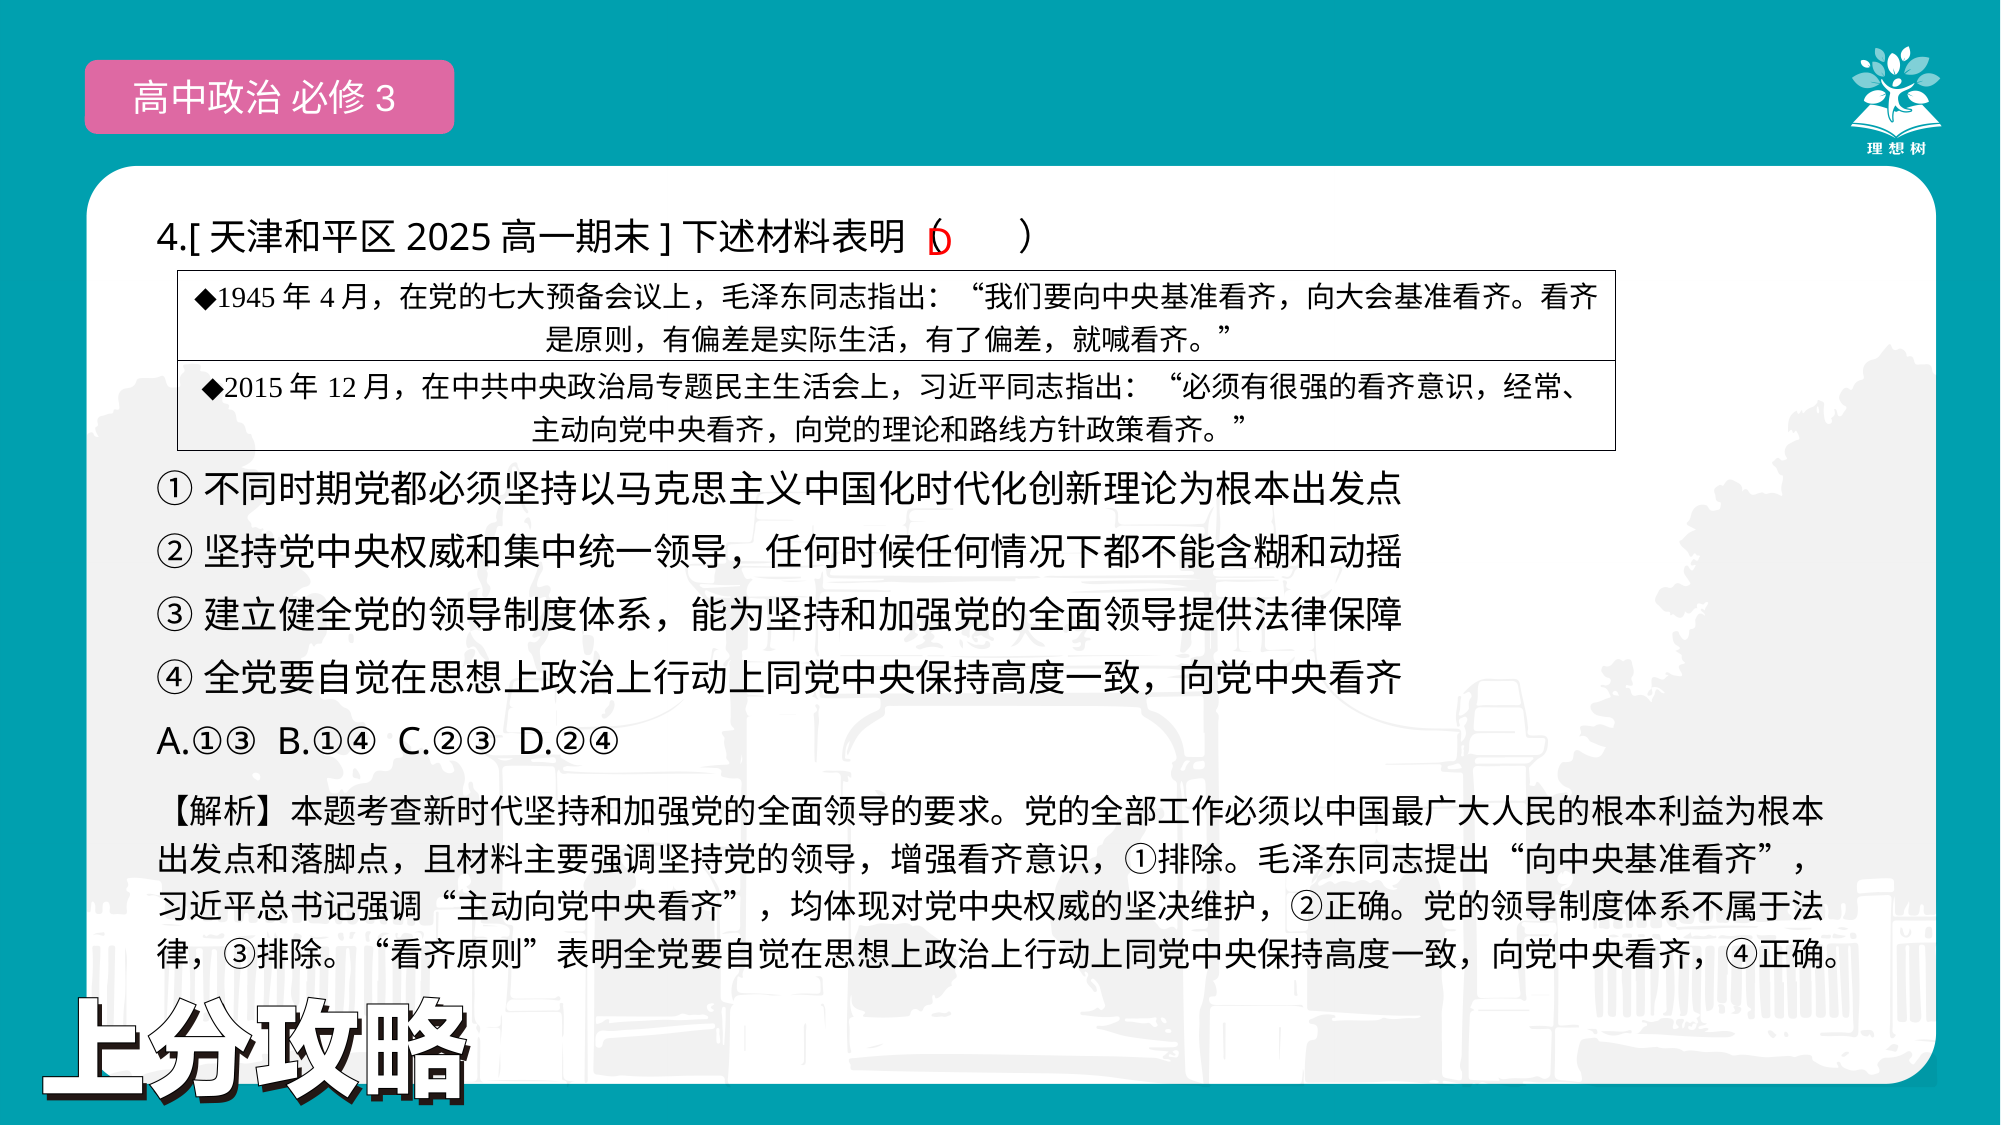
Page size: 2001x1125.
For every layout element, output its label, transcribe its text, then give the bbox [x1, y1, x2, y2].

text_box D [910, 187, 1022, 270]
text_box 4.[天津和平区2025高一期末]下述材料表明（ ） ①不同时期党都必须坚持以马克思主义中国化时代化创新理论为根本出发点 ②坚持党中央权威和集中统一领导，任何时候任何情况下都不能含糊和动摇 ③建立健全党的领导制度体系，能为坚持和加强党的全面领导提供法律保障 ④全党要自觉在思想上政治上行动上同党中央保持高度一致，向党中央看齐 A.①③ B.①④ C.②③ D.②④ [141, 187, 1824, 770]
table_header ◆1945年4月，在党的七大预备会议上，毛泽东同志指出：“我们要向中央基准看齐，向大会基准看齐。看齐是原则，有偏差是实际生活，有了偏差，就喊看齐。” [178, 271, 1615, 360]
text_box 【解析】本题考查新时代坚持和加强党的全面领导的要求。党的全部工作必须以中国最广大人民的根本利益为根本出发点和落脚点，且材料主要强调坚持党的领导，增强看齐意识，①排除。毛泽东同志提出“向中央基准看齐”，习近平总书记强调“主动向党中央看齐”，均体现对党中央权威的坚决维护，②正确。党的领导制度体系不属于法律，③排除。“看齐原则”表明全党要自觉在思想上政治上行动上同党中央保持高度一致，向党中央看齐，④正确。 [141, 774, 1840, 981]
table_cell ◆2015年12月，在中共中央政治局专题民主生活会上，习近平同志指出：“必须有很强的看齐意识，经常、主动向党中央看齐，向党的理论和路线方针政策看齐。” [178, 361, 1615, 450]
picture [0, 0, 2001, 1125]
text_box 高中政治 必修3 [83, 58, 456, 135]
